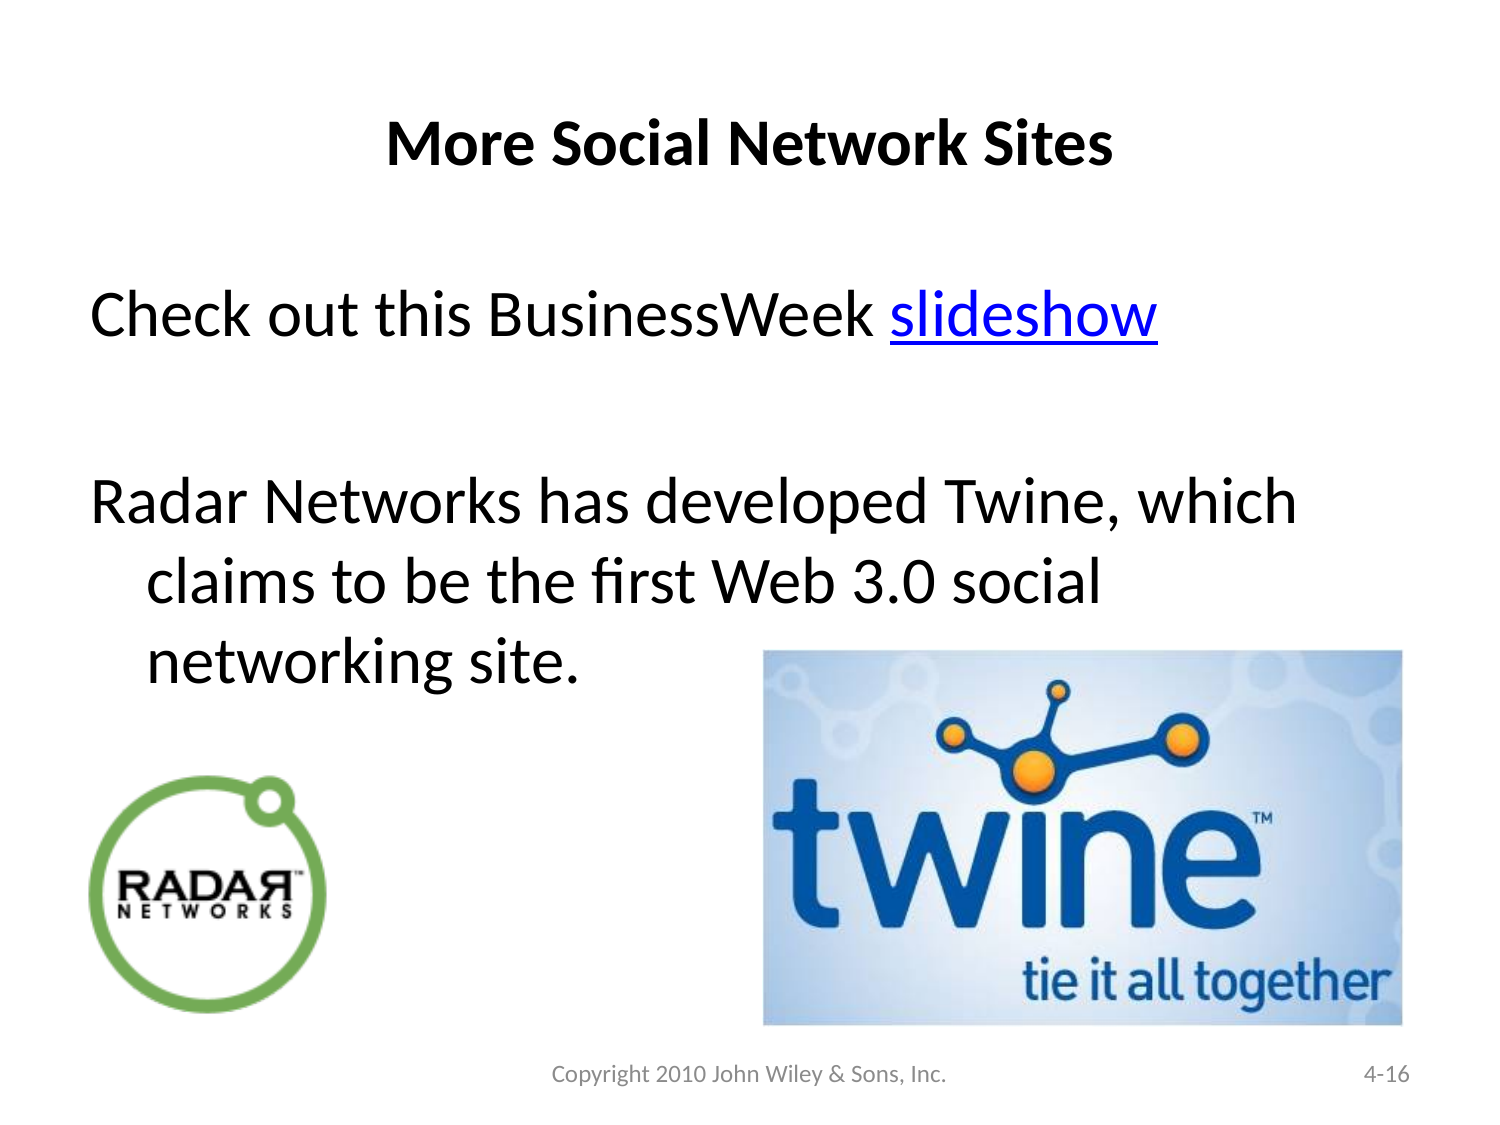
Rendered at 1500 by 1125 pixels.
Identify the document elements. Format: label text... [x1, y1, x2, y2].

list Check out this BusinessWeek slideshow Radar Networks has developed Twine, which claims to be the first Web 3.0 social networking site. [75, 262, 1425, 1005]
picture [87, 774, 329, 1016]
title More Social Network Sites [75, 45, 1425, 233]
slide_number 4-16 [1074, 1042, 1425, 1103]
footer Copyright 2010 John Wiley & Sons, Inc. [512, 1042, 988, 1103]
picture [762, 649, 1404, 1027]
